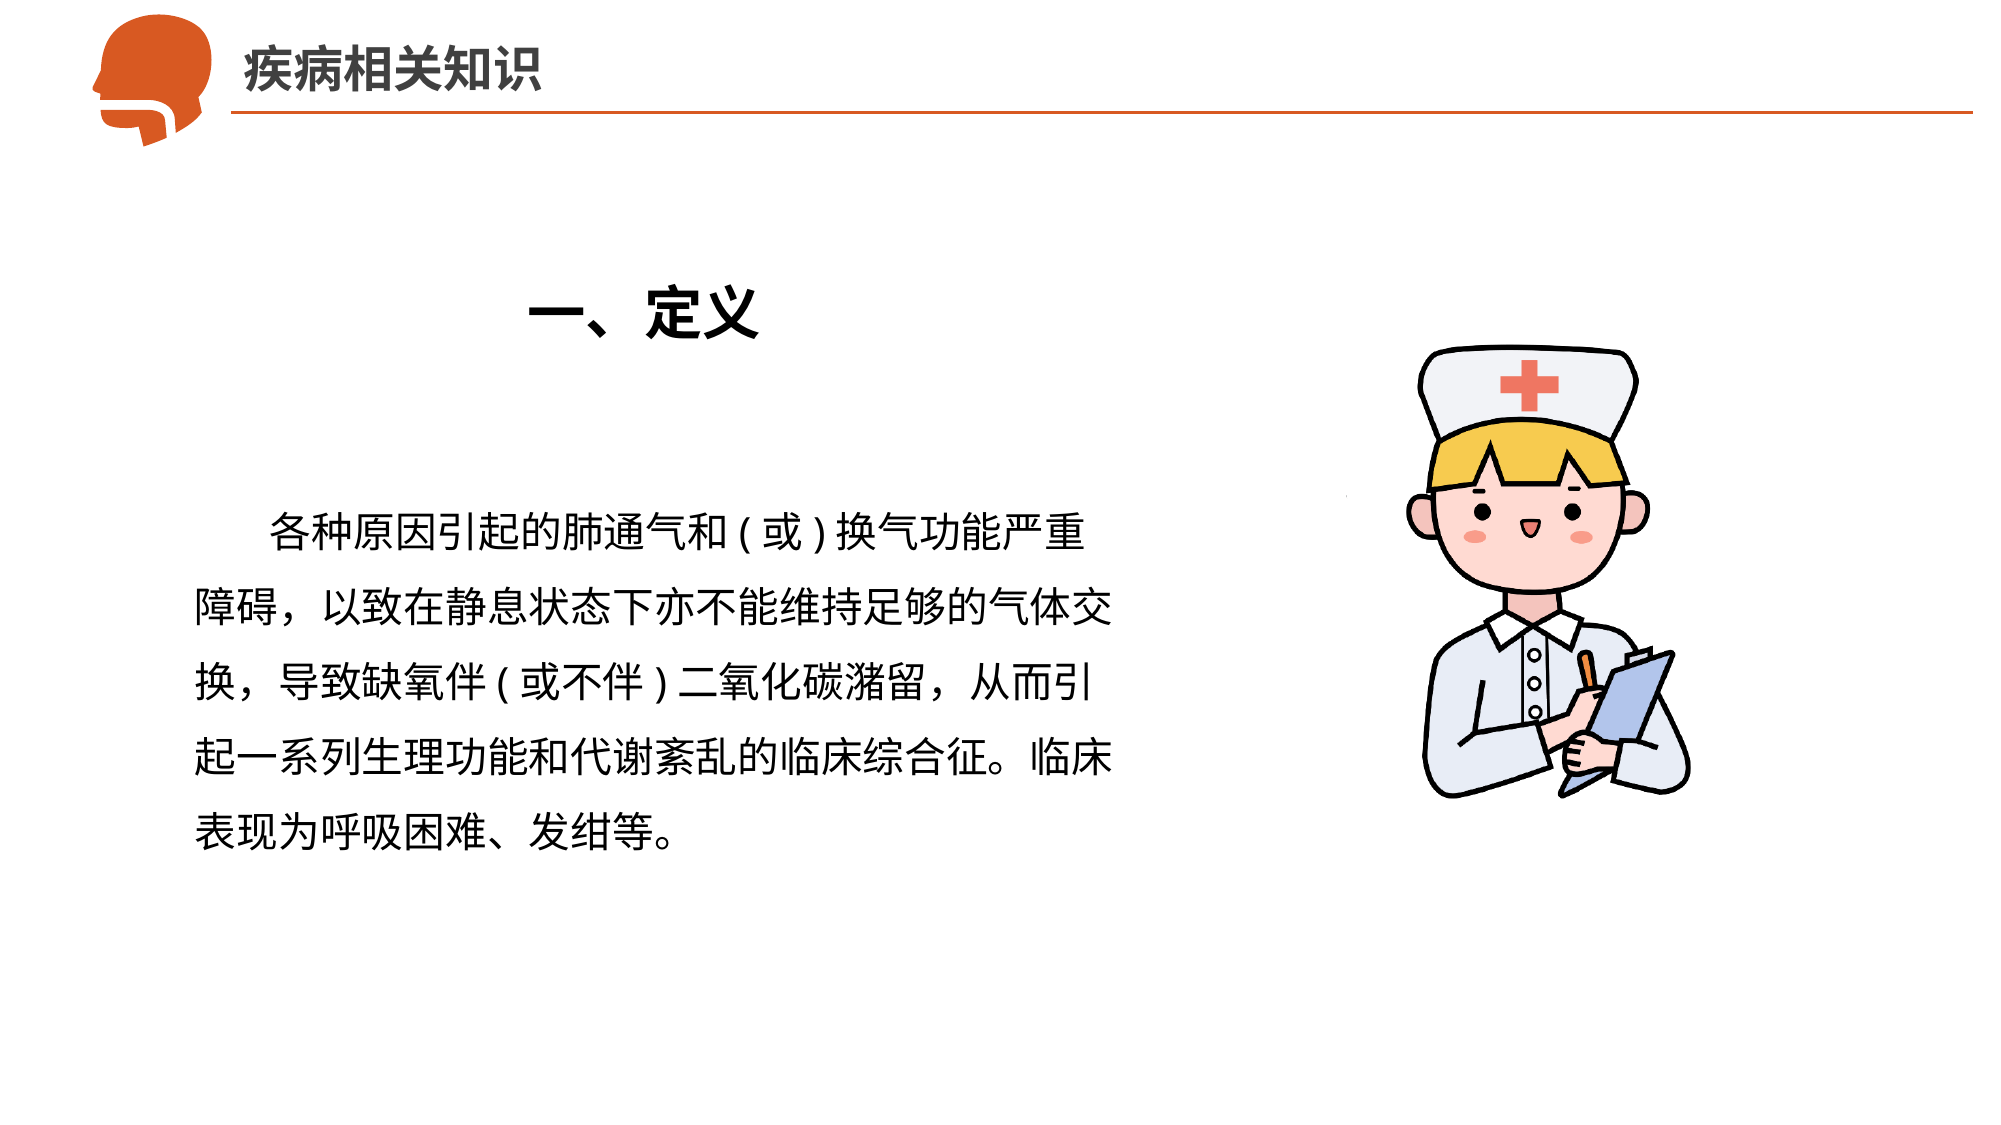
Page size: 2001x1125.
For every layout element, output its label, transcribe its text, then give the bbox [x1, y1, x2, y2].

text_box 各种原因引起的肺通气和(或)换气功能严重障碍，以致在静息状态下亦不能维持足够的气体交换，导致缺氧伴(或不伴)二氧化碳潴留，从而引起一系列生理功能和代谢紊乱的临床综合征。临床表现为呼吸困难、发绀等。 [179, 473, 1113, 882]
text_box 一、定义 [513, 276, 809, 374]
text_box [100, 109, 167, 147]
text_box 疾病相关知识 [228, 36, 594, 104]
picture [1113, 276, 1973, 891]
text_box [92, 14, 212, 134]
